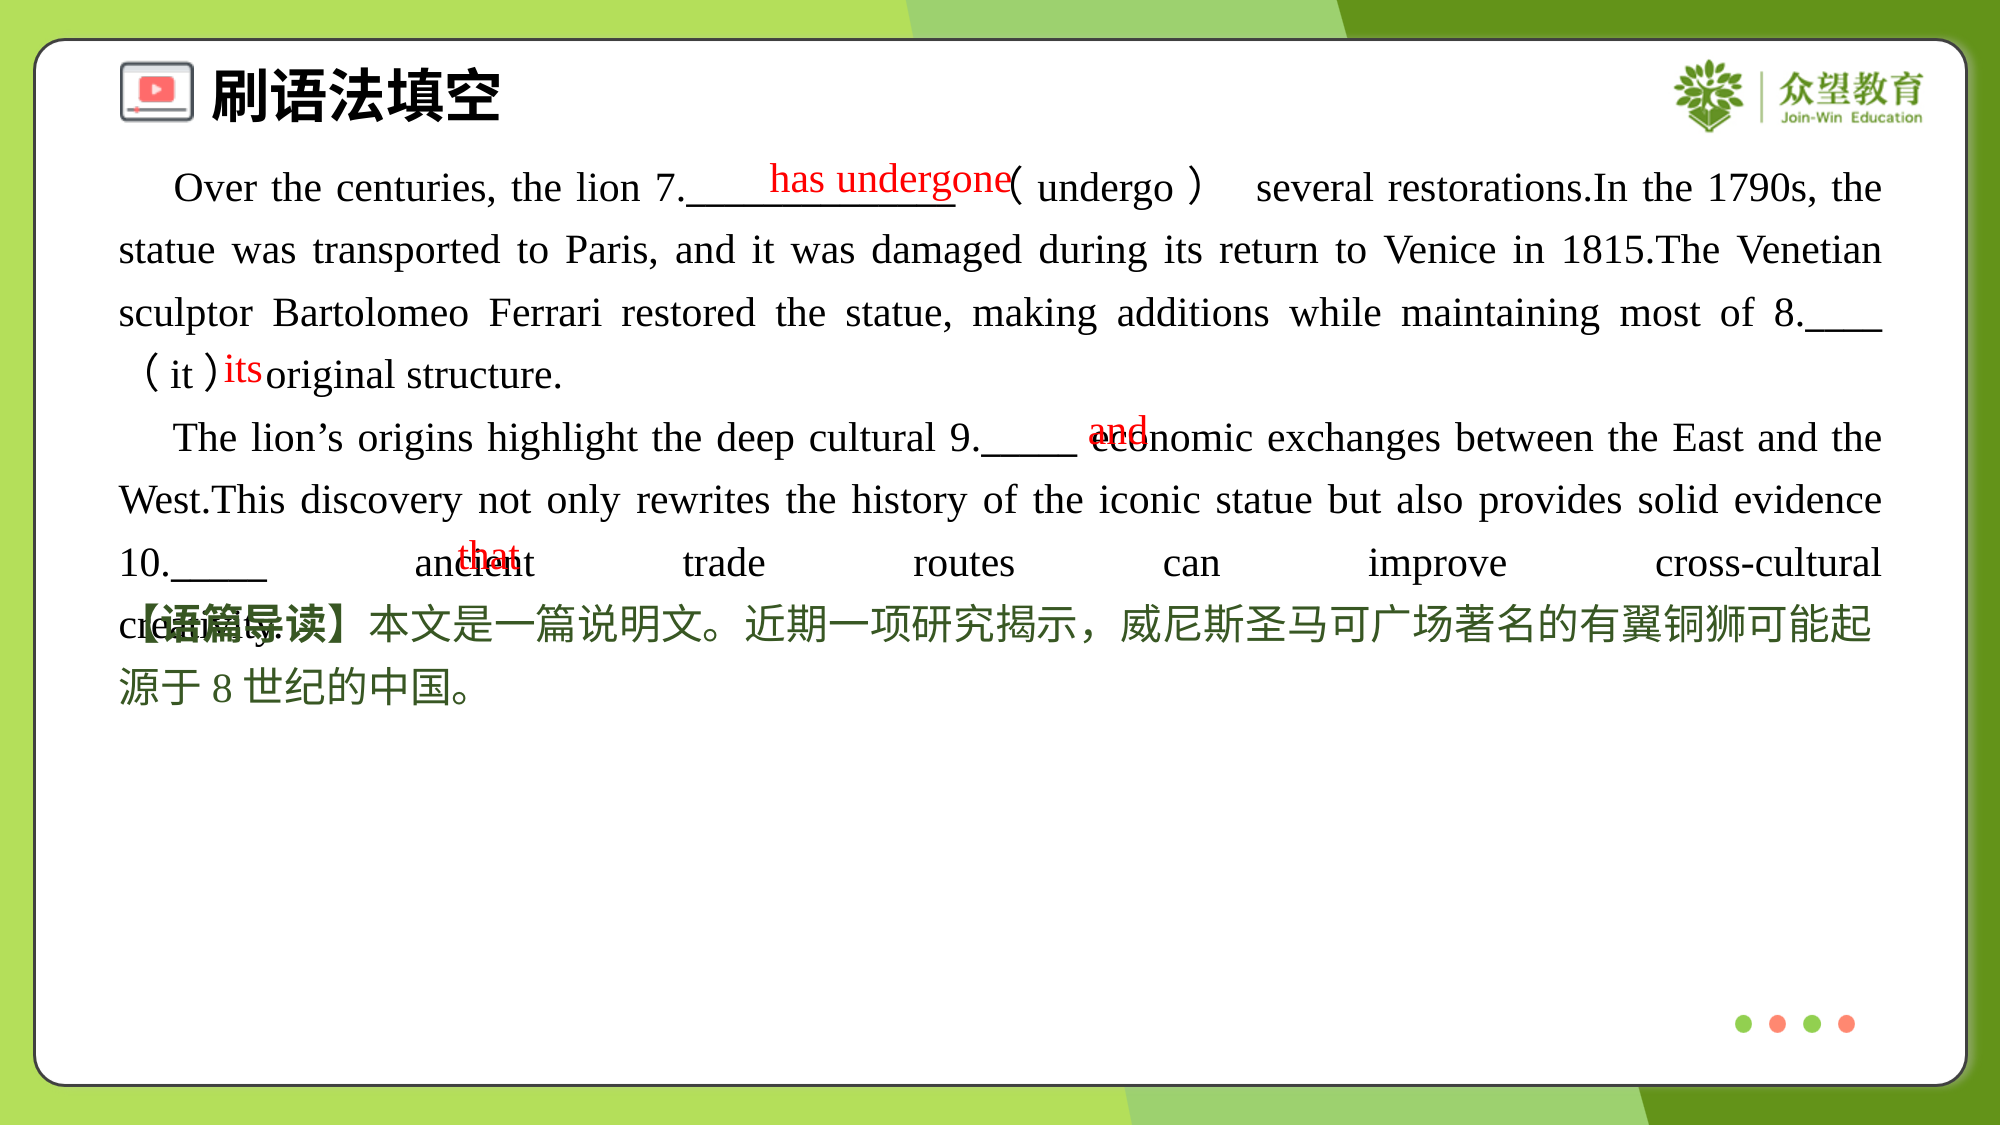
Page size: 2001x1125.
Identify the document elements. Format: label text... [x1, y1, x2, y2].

text_box 【语篇导读】本文是一篇说明文。近期一项研究揭示，威尼斯圣马可广场著名的有翼铜狮可能起源于8世纪的中国。 [118, 585, 1883, 706]
picture [0, 0, 2000, 1125]
text_box and [1083, 390, 1153, 449]
text_box its [219, 328, 268, 386]
text_box Over the centuries, the lion 7.______________ （undergo） several restorations.In the 1790s, the statue was transported to Paris, and it was damaged during its return to Venice in 1815.The Venetian sculptor Bartolomeo Ferrari restored the statue, making additions while maintaining most of 8.____ （it） original structure. The lion’s origins highlight the deep cultural 9._____ economic exchanges between the East and the West.This discovery not only rewrites the history of the iconic statue but also provides solid evidence 10._____ ancient trade routes can improve cross-cultural creativity.#1.4 [118, 146, 1883, 579]
text_box has undergone [760, 138, 1022, 196]
text_box that [452, 515, 525, 574]
